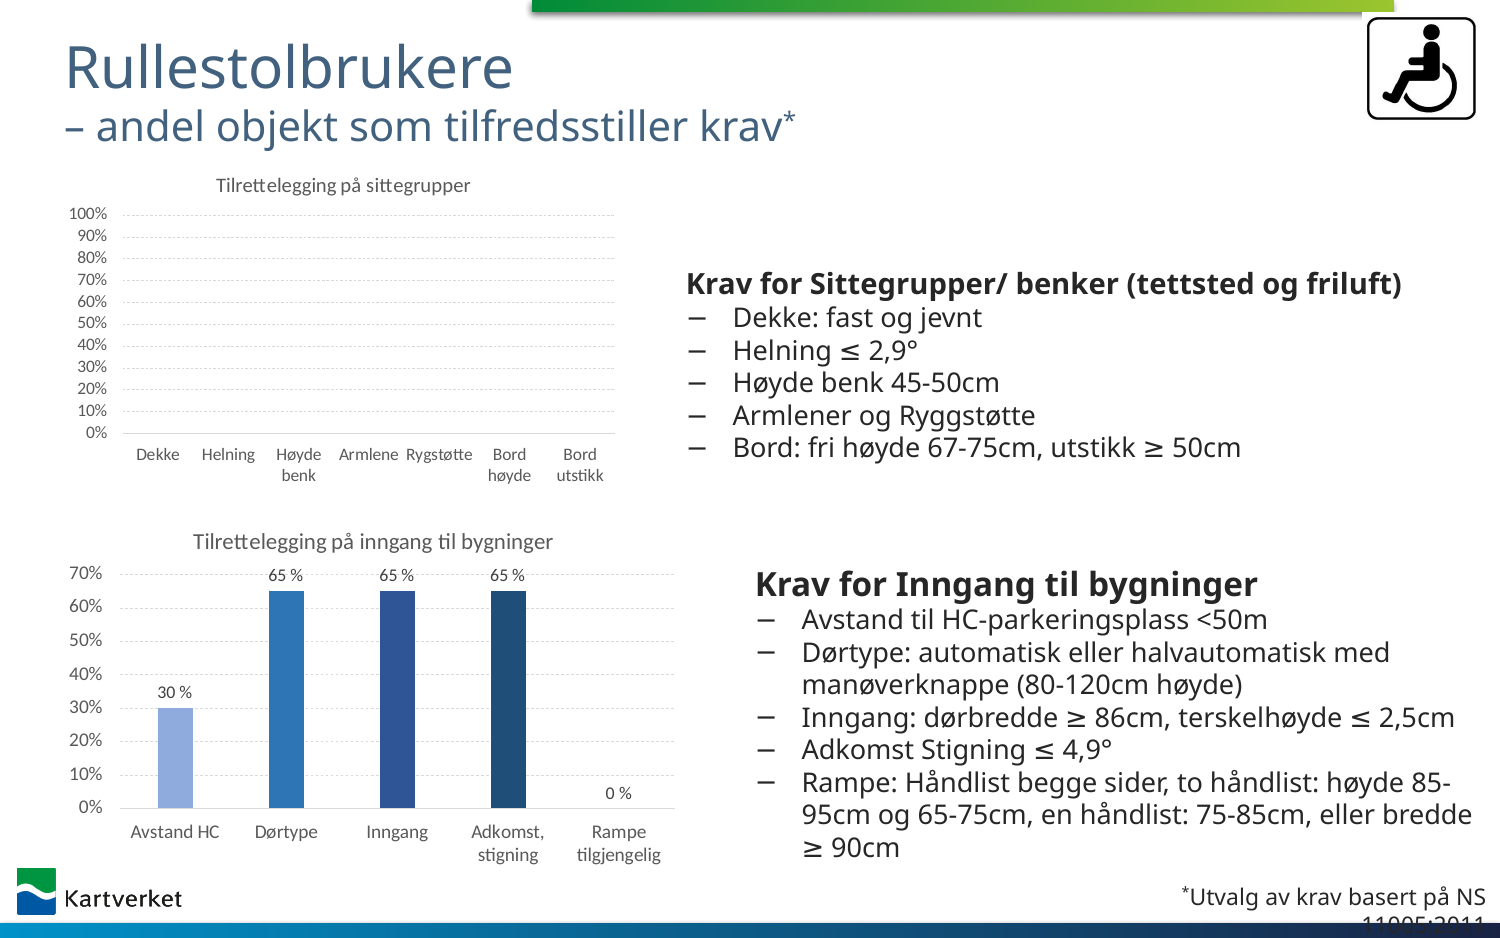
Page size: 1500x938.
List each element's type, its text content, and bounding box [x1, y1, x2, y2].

text_box *Utvalg av krav basert på NS 11005:2011 [1068, 873, 1500, 938]
picture [62, 520, 685, 874]
picture [62, 166, 625, 492]
picture [1362, 12, 1481, 126]
text_box Rullestolbrukere – andel objekt som tilfredsstiller krav* [49, 25, 1431, 158]
text_box Krav for Sittegrupper/ benker (tettsted og friluft) Dekke: fast og jevnt Helning ≤ 2,9° Høyde benk 45-50cm Armlener og Ryggstøtte Bord: fri høyde 67-75cm, utstikk ≥ 50cm [670, 258, 1418, 471]
text_box Krav for Inngang til bygninger Avstand til HC-parkeringsplass <50m Dørtype: automatisk eller halvautomatisk med manøverknappe (80-120cm høyde) Inngang: dørbredde ≥ 86cm, terskelhøyde ≤ 2,5cm Adkomst Stigning ≤ 4,9° Rampe: Håndlist begge sider, to håndlist: høyde 85-95cm og 65-75cm, en håndlist: 75-85cm, eller bredde ≥ 90cm [740, 555, 1491, 870]
